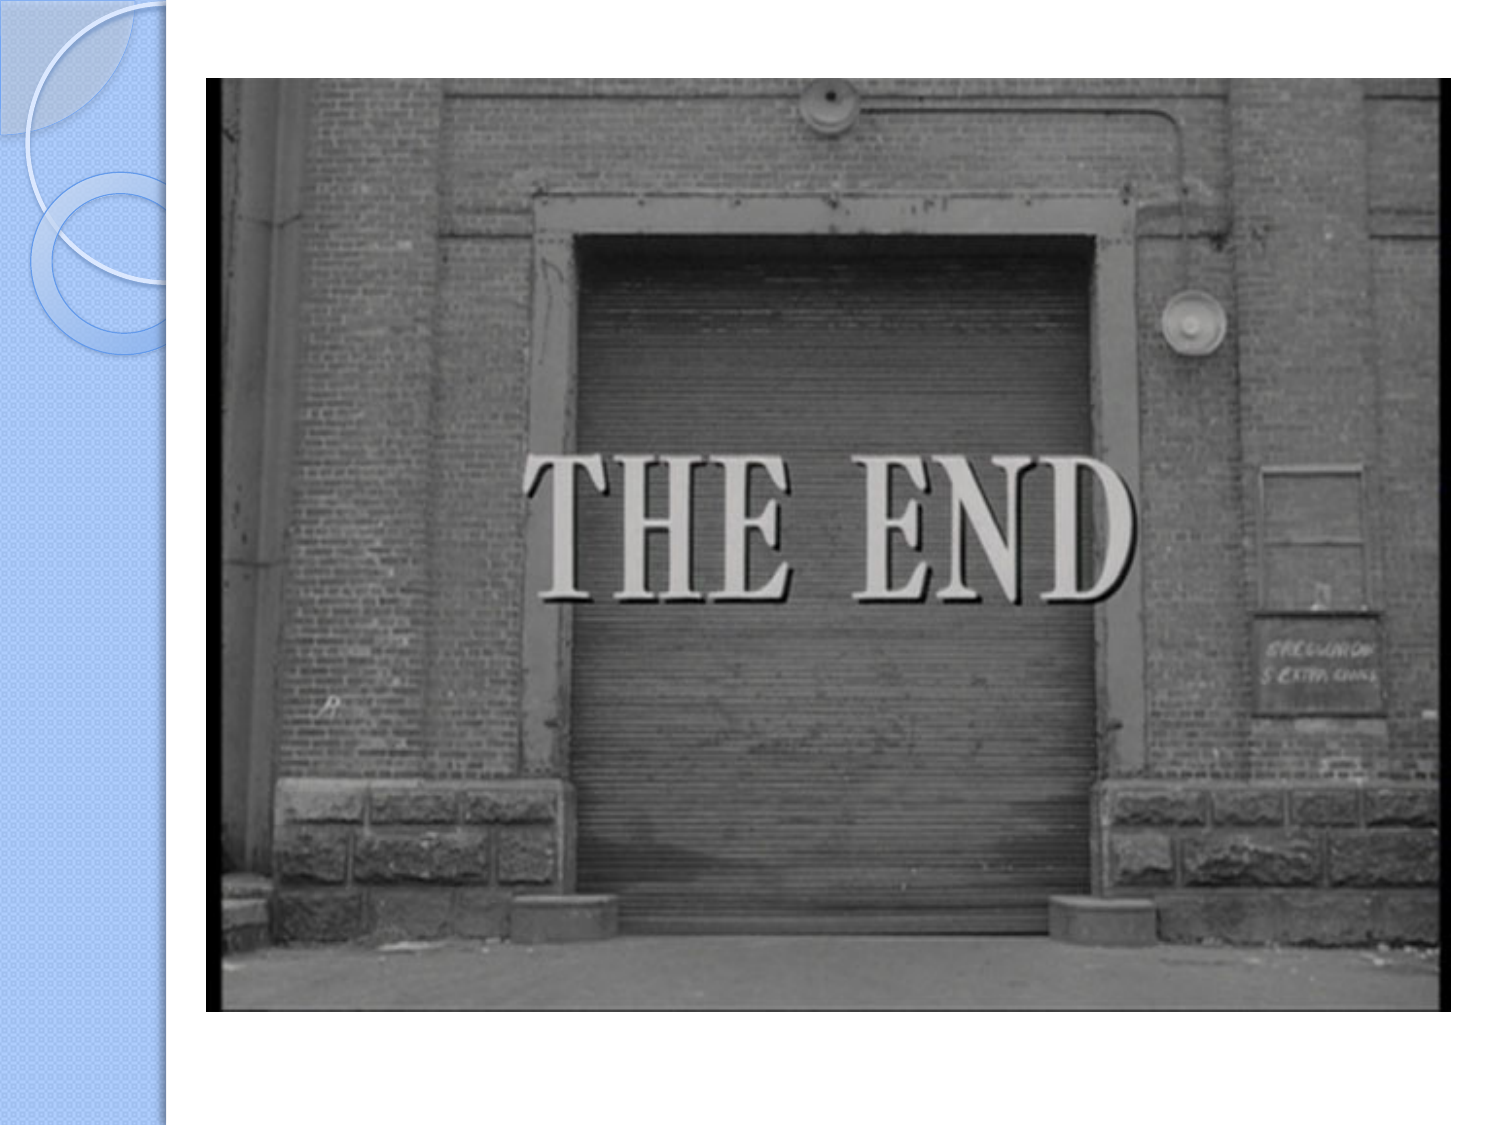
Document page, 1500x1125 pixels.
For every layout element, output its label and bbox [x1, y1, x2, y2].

list [206, 77, 1452, 1012]
